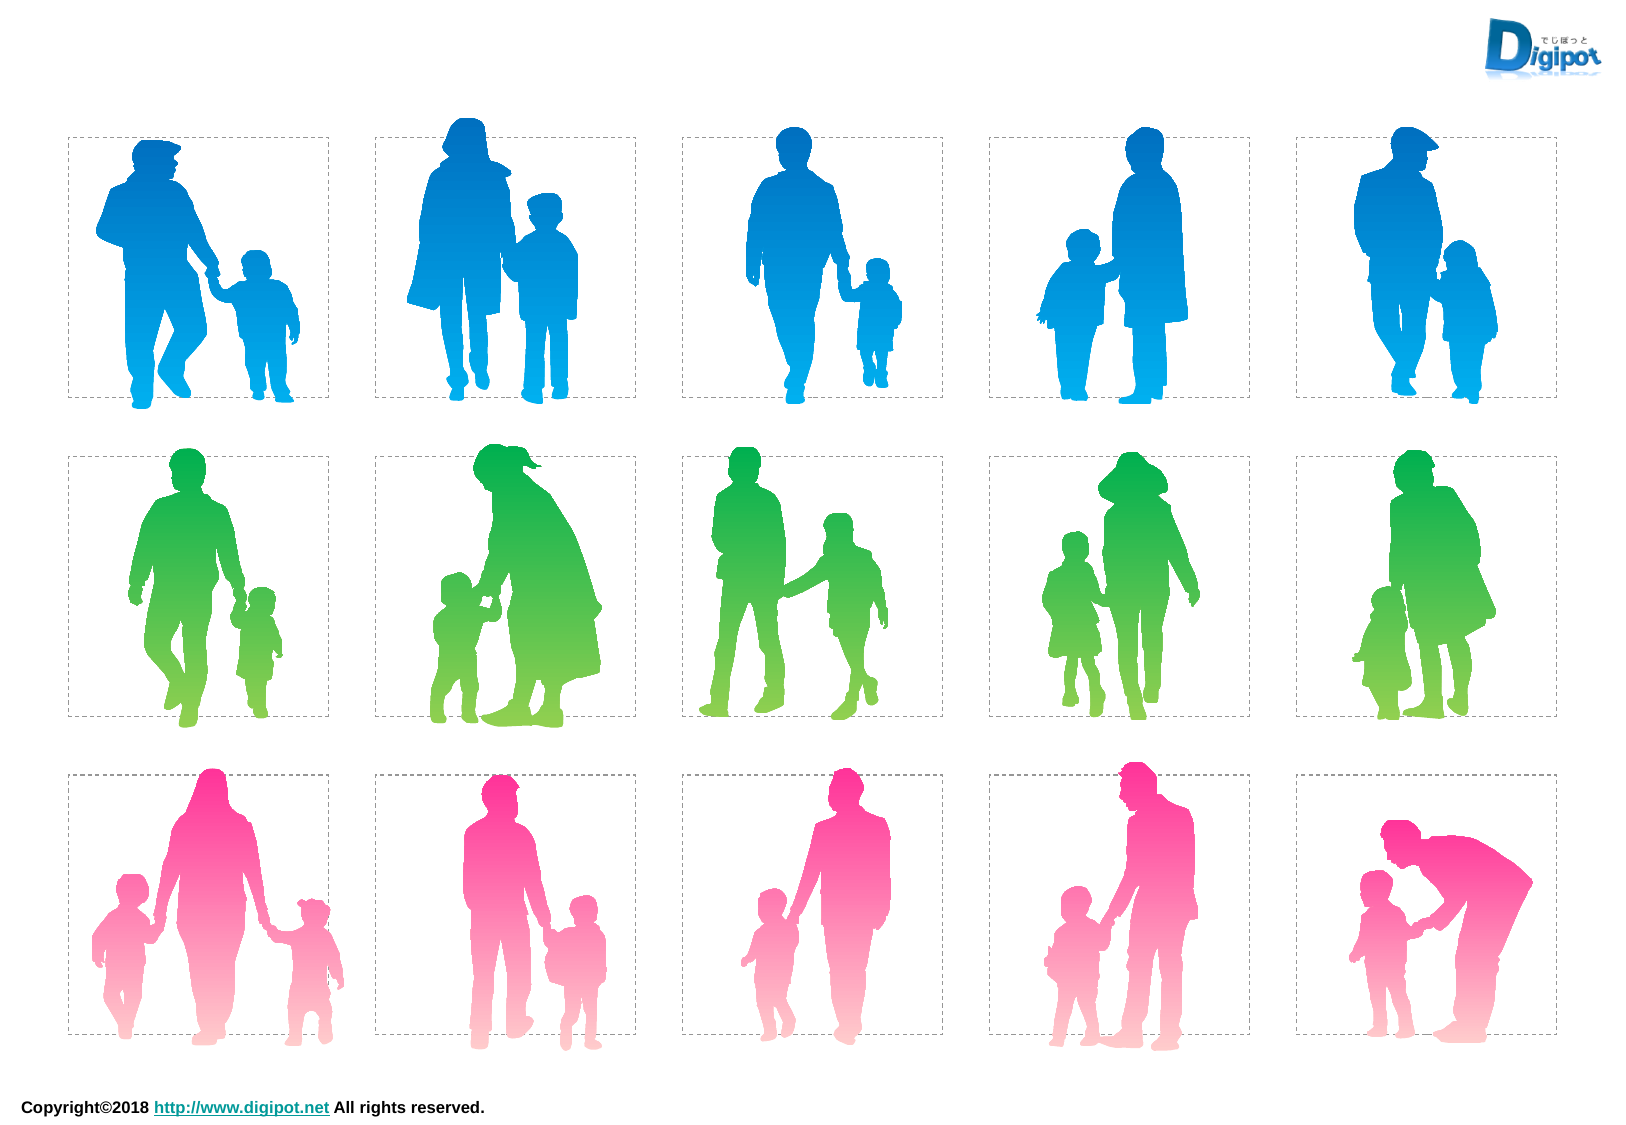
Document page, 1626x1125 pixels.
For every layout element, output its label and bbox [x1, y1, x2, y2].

text_box [128, 448, 283, 728]
text_box [1352, 449, 1496, 721]
text_box [96, 140, 301, 410]
text_box [1044, 761, 1199, 1051]
text_box [406, 118, 579, 405]
text_box [1036, 126, 1188, 405]
picture [1485, 18, 1602, 82]
text_box [430, 444, 603, 728]
text_box [745, 126, 903, 405]
text_box [463, 775, 607, 1051]
text_box [699, 446, 889, 721]
text_box [740, 767, 892, 1046]
text_box [1354, 126, 1498, 405]
text_box [91, 768, 345, 1047]
text_box [1042, 451, 1200, 721]
text_box [1349, 819, 1534, 1043]
